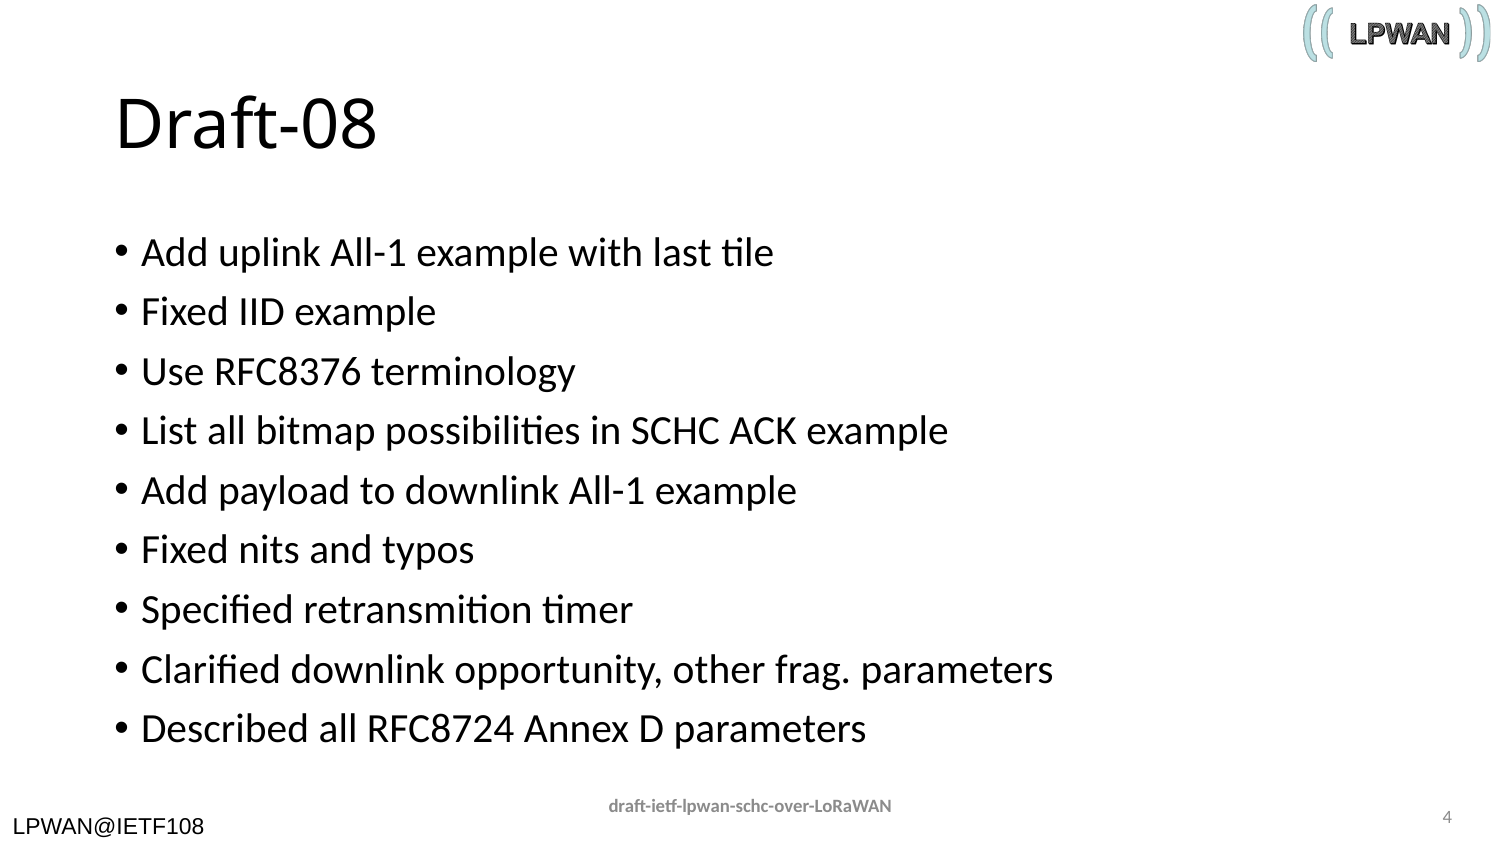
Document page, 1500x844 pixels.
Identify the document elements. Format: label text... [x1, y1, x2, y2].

title Draft-08 [103, 44, 1397, 208]
footer draft-ietf-lpwan-schc-over-LoRaWAN [496, 782, 1004, 827]
picture [1303, 4, 1491, 62]
list Add uplink All-1 example with last tile Fixed IID example Use RFC8376 terminology List all bitmap possibilities in SCHC ACK example Add payload to downlink All-1 example Fixed nits and typos Specified retransmition timer Clarified downlink opportunity, other frag. parameters Described all RFC8724 Annex D parameters [103, 224, 1397, 760]
text_box 4 [1125, 793, 1464, 839]
